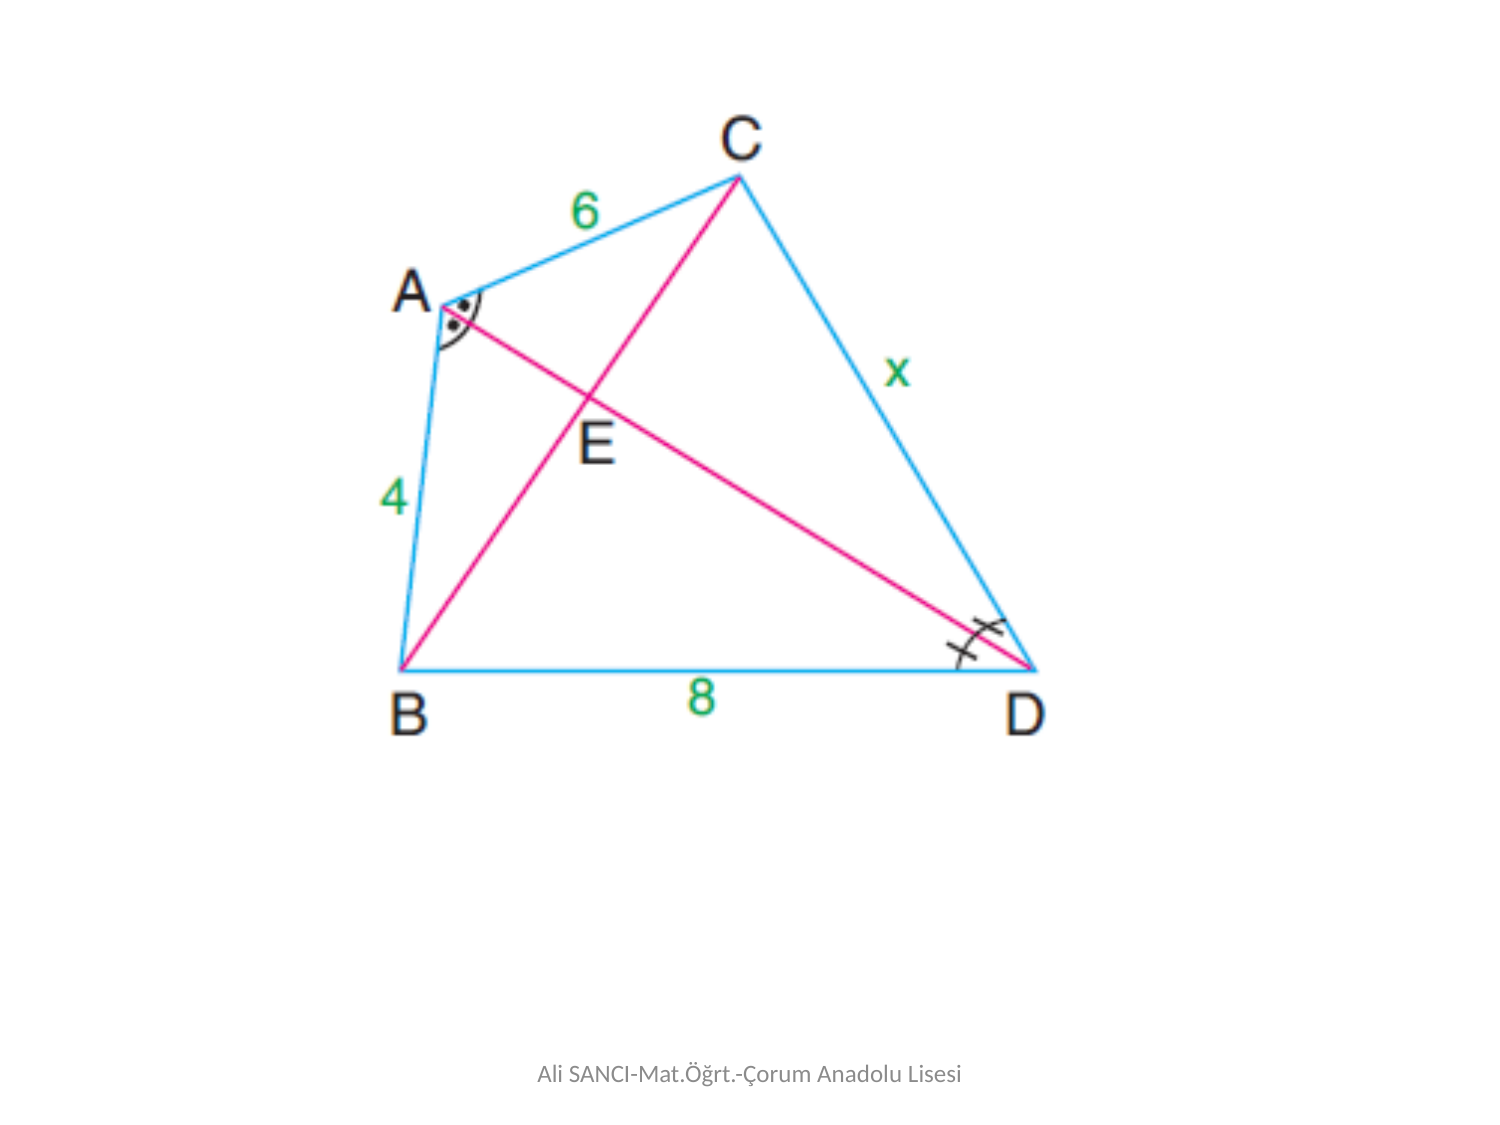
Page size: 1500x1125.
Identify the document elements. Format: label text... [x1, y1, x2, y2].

footer Ali SANCI-Mat.Öğrt.-Çorum Anadolu Lisesi [512, 1042, 988, 1103]
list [312, 89, 1088, 776]
